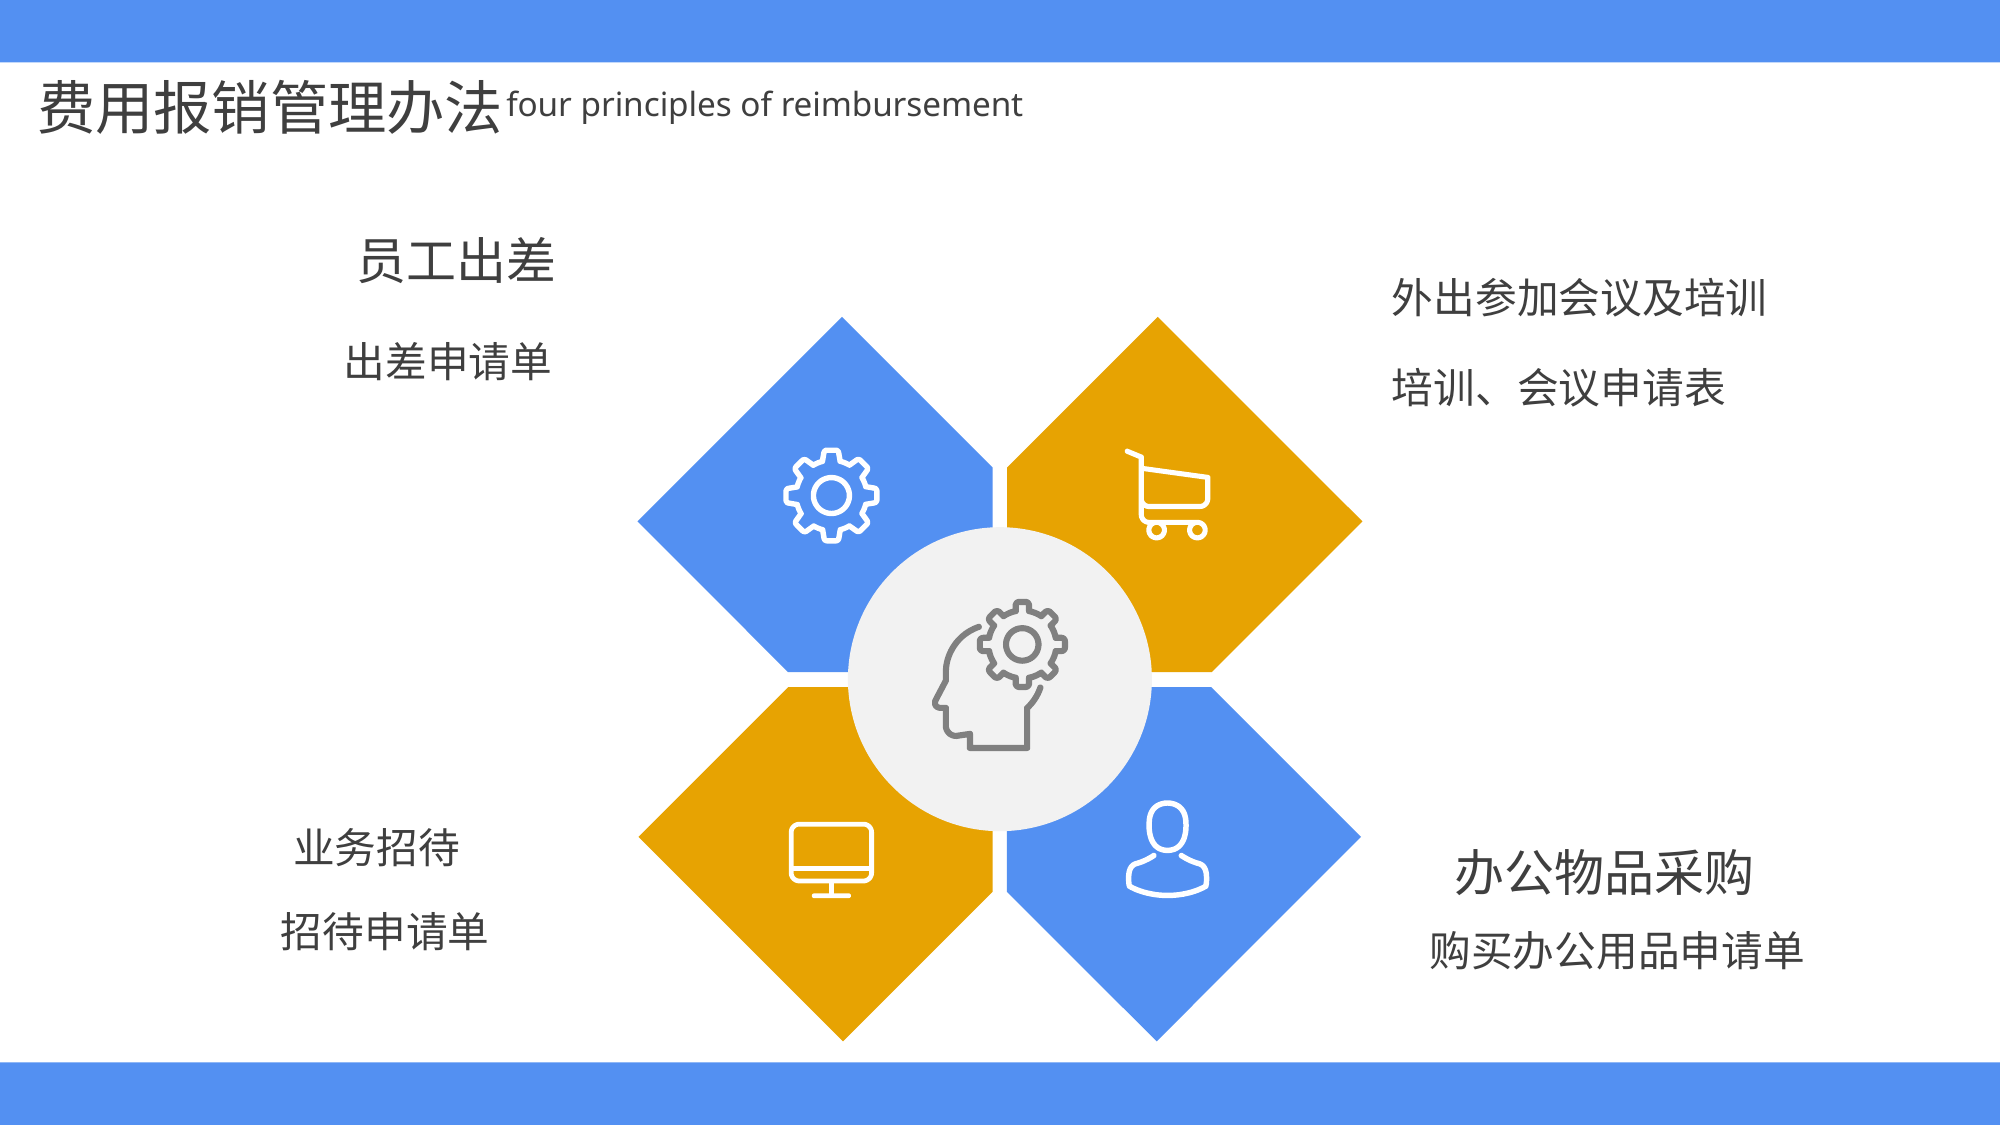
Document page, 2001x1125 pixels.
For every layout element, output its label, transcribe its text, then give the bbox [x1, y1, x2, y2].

text_box 员工出差 [228, 222, 691, 297]
text_box [847, 527, 1152, 832]
text_box [1007, 316, 1363, 673]
text_box 业务招待 [240, 814, 703, 880]
text_box 培训、会议申请表 [1377, 354, 1742, 419]
text_box 办公物品采购 [1439, 834, 1902, 910]
text_box 招待申请单 [228, 898, 556, 964]
text_box [661, 687, 993, 1042]
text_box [976, 598, 1068, 691]
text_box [783, 447, 880, 544]
text_box 出差申请单 [272, 328, 647, 394]
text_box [1125, 800, 1210, 899]
text_box [788, 821, 875, 899]
text_box 外出参加会议及培训 [1377, 264, 1899, 330]
text_box [1124, 448, 1211, 541]
text_box [637, 316, 993, 673]
text_box [1006, 687, 1362, 1042]
text_box 购买办公用品申请单 [1395, 917, 1859, 983]
text_box [932, 624, 1043, 752]
